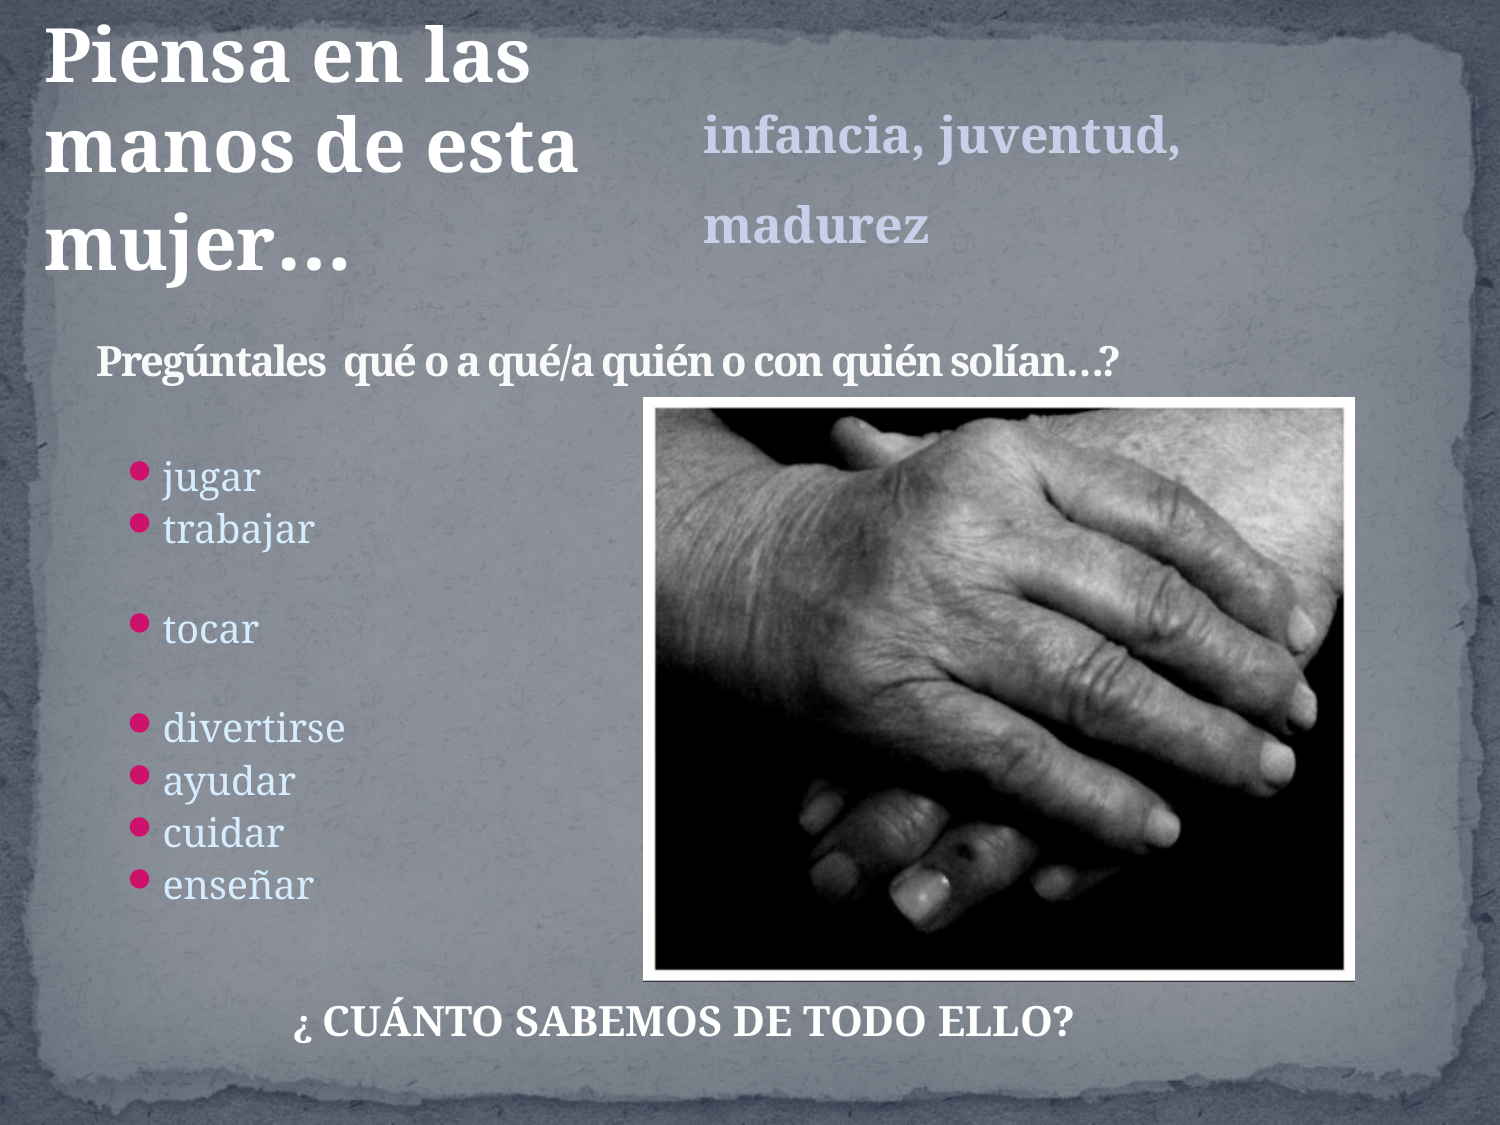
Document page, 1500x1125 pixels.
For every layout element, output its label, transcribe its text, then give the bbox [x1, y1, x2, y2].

list jugar trabajar tocar divertirse ayudar cuidar enseñar [64, 444, 467, 917]
text_box infancia, juventud, madurez [613, 66, 1500, 262]
text_box ¿ CUÁNTO SABEMOS DE TODO ELLO? [277, 987, 1236, 1053]
text_box Piensa en las manos de esta mujer… [29, 0, 756, 295]
title Pregúntales qué o a qué/a quién o con quién solían…? [64, 302, 1424, 397]
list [646, 400, 1353, 981]
